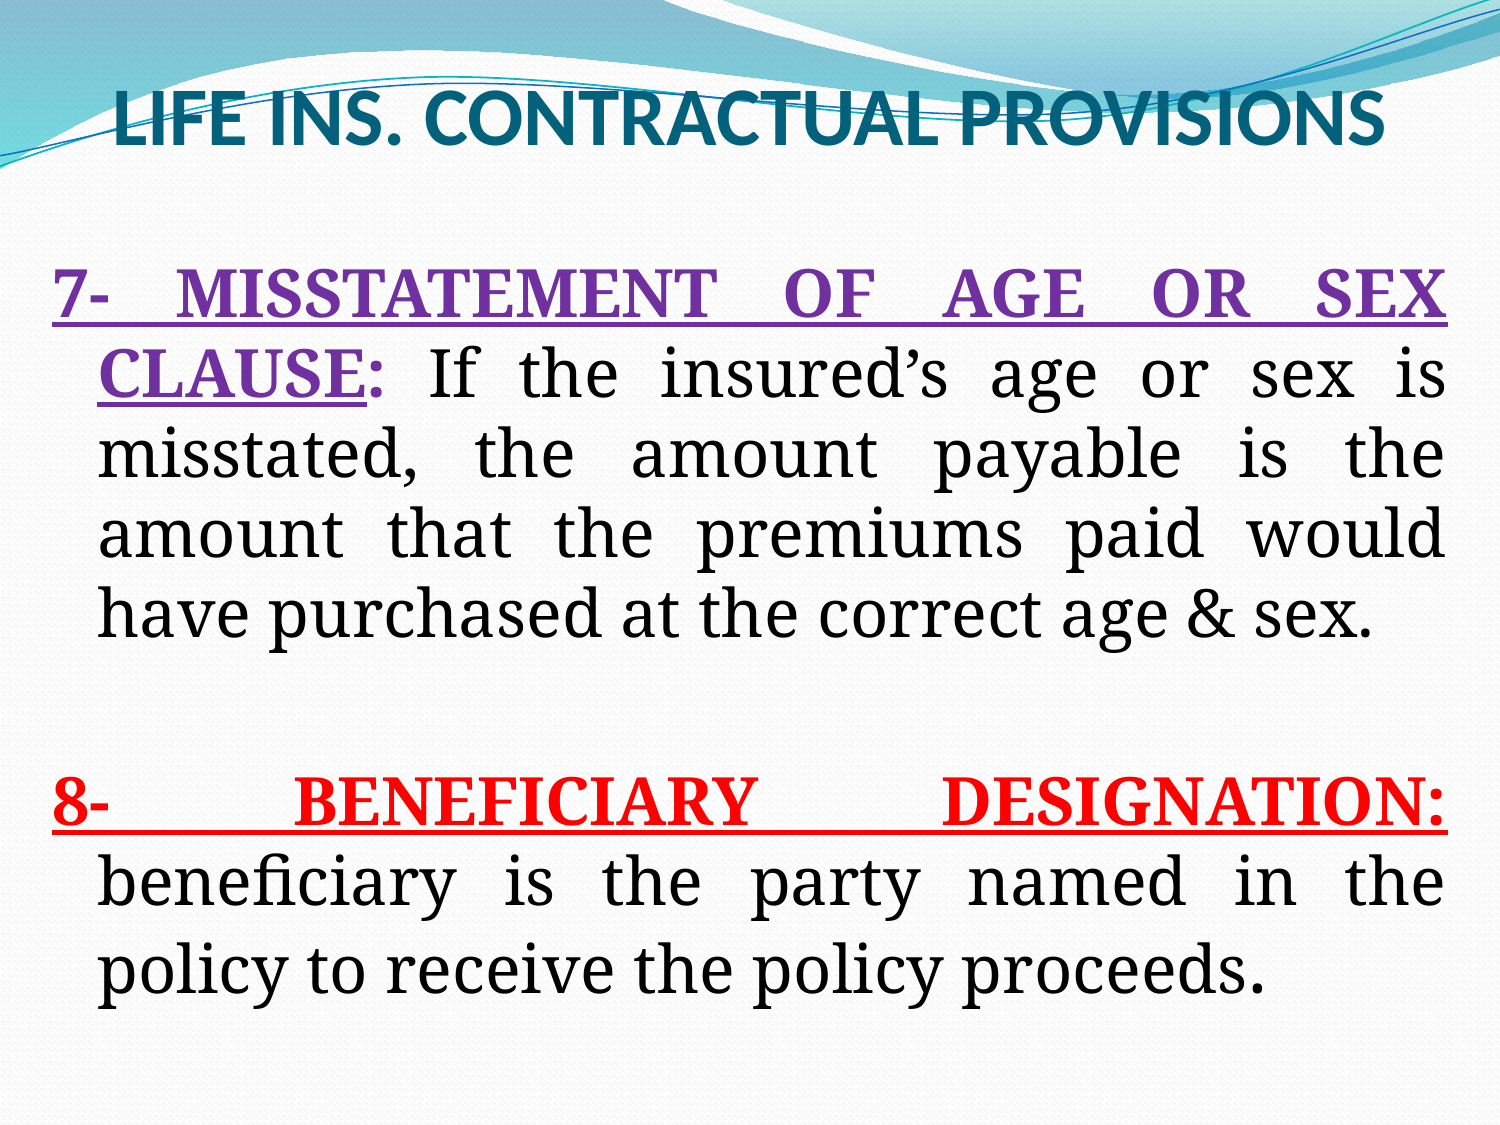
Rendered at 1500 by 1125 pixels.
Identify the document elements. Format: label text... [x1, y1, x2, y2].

list 7- MISSTATEMENT OF AGE OR SEX CLAUSE: If the insured’s age or sex is misstated, the amount payable is the amount that the premiums paid would have purchased at the correct age & sex. 8- BENEFICIARY DESIGNATION: beneficiary is the party named in the policy to receive the policy proceeds. [37, 149, 1463, 1100]
title LIFE INS. CONTRACTUAL PROVISIONS [75, 0, 1425, 149]
